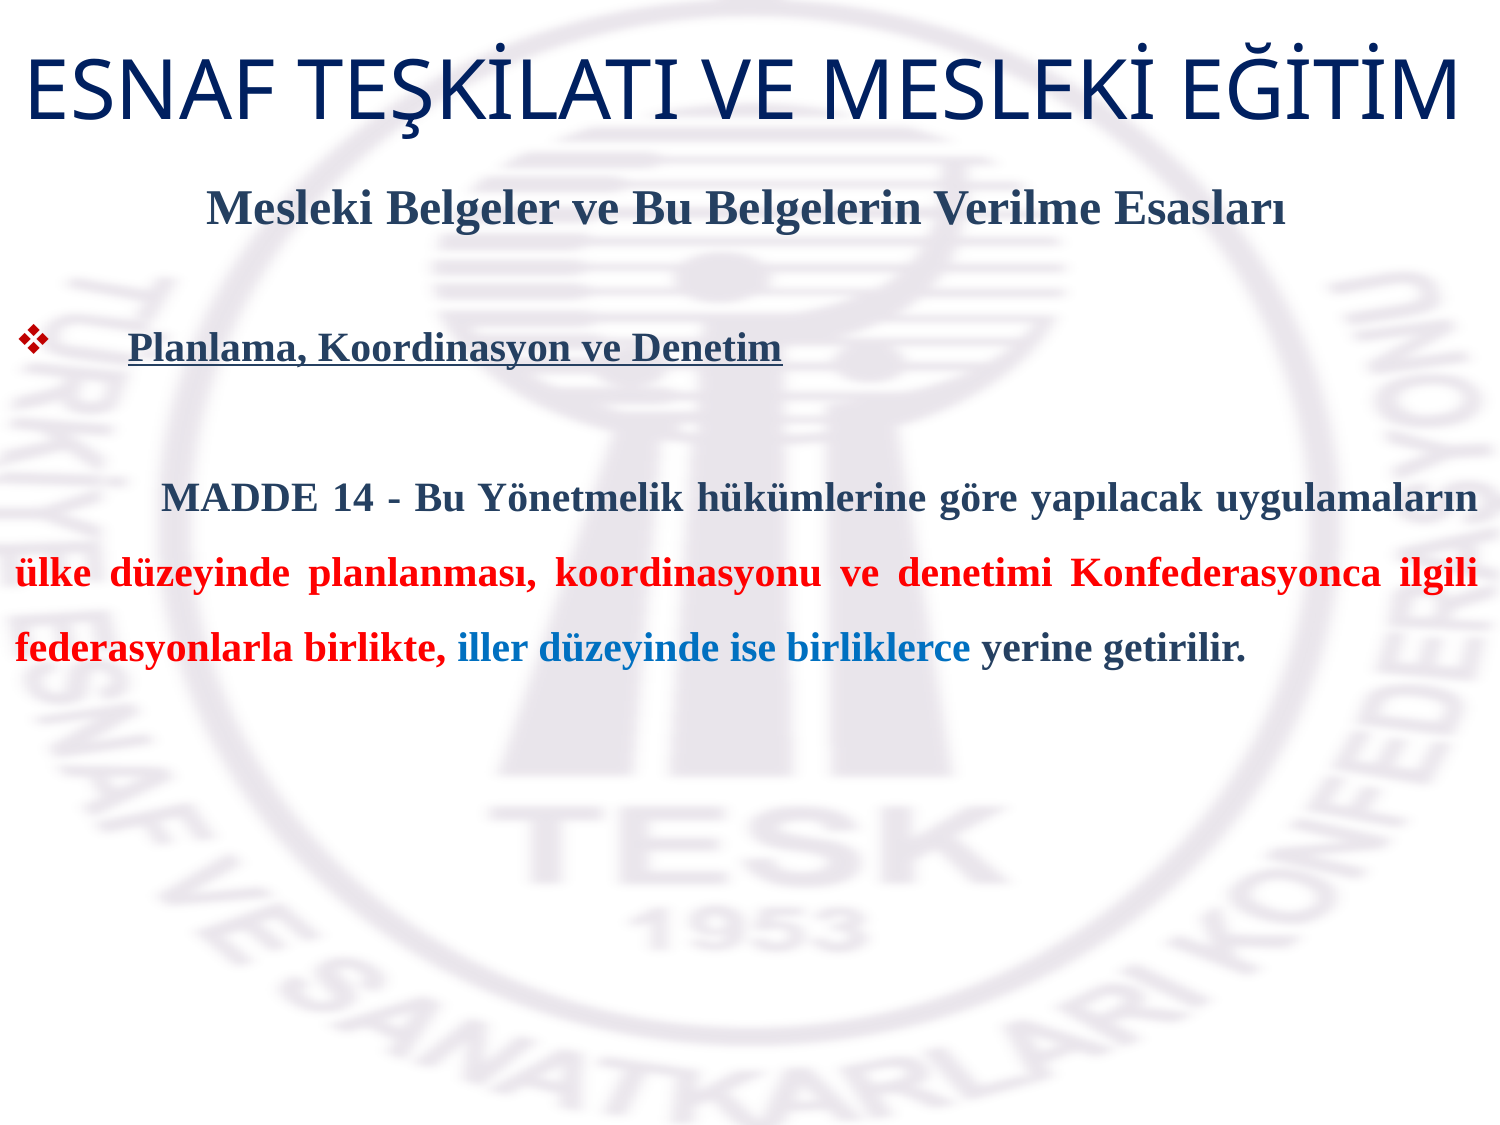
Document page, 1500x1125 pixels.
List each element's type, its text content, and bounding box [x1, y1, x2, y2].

text_box ESNAF TEŞKİLATI VE MESLEKİ EĞİTİM [0, 0, 1495, 173]
text_box Mesleki Belgeler ve Bu Belgelerin Verilme Esasları Planlama, Koordinasyon ve Denetim MADDE 14 - Bu Yönetmelik hükümlerine göre yapılacak uygulamaların ülke düzeyinde planlanması, koordinasyonu ve denetimi Konfederasyonca ilgili federasyonlarla birlikte, iller düzeyinde ise birliklerce yerine getirilir. [0, 173, 1495, 1106]
